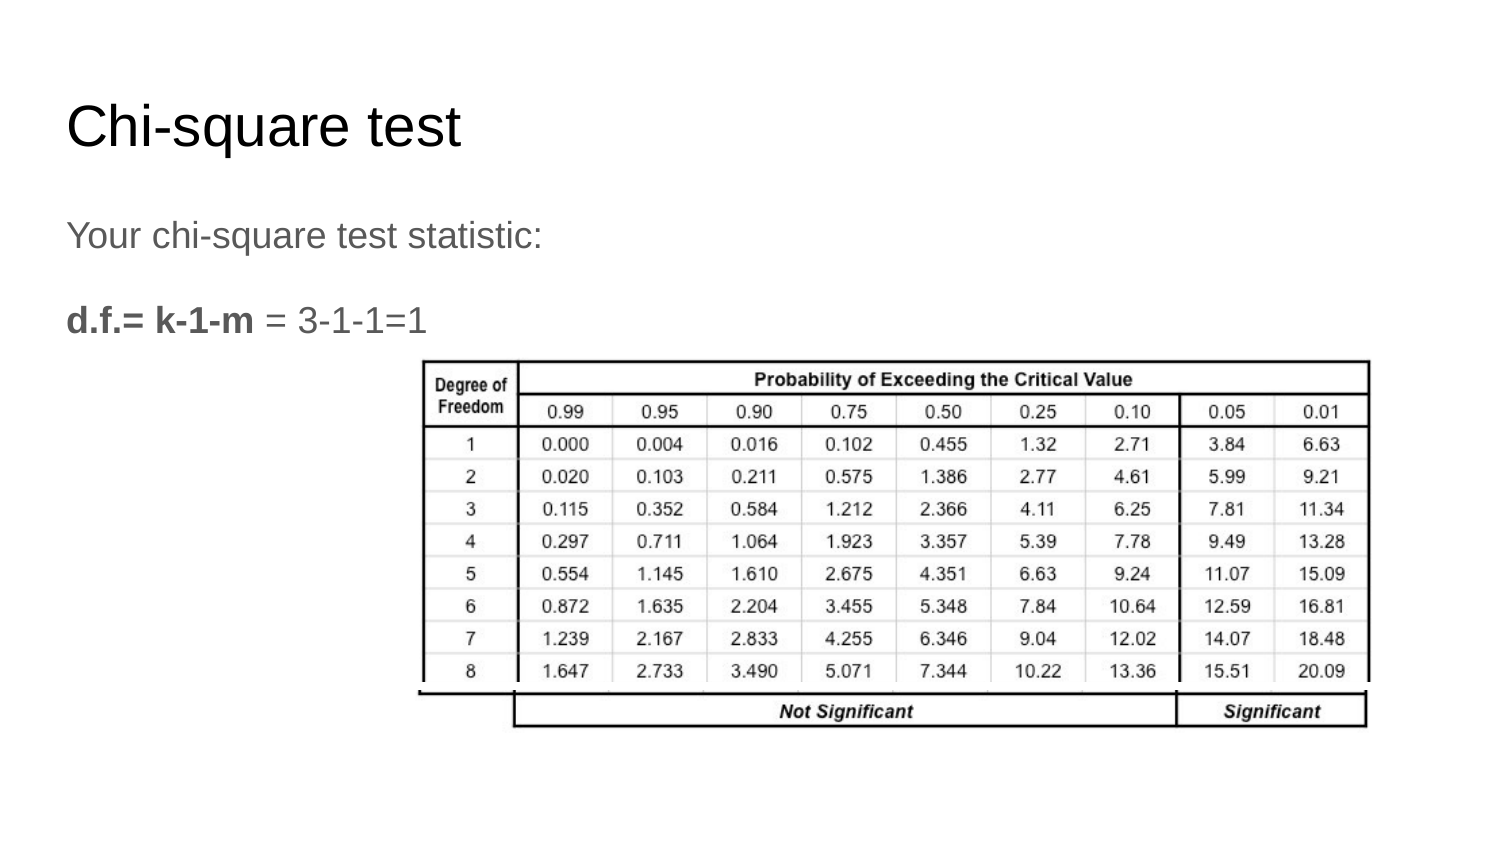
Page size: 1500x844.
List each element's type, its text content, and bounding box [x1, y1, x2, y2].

title Chi-square test [51, 72, 1449, 167]
picture [405, 689, 1381, 738]
picture [408, 346, 1385, 682]
list Your chi-square test statistic: d.f.= k-1-m = 3-1-1=1 [51, 189, 1449, 750]
